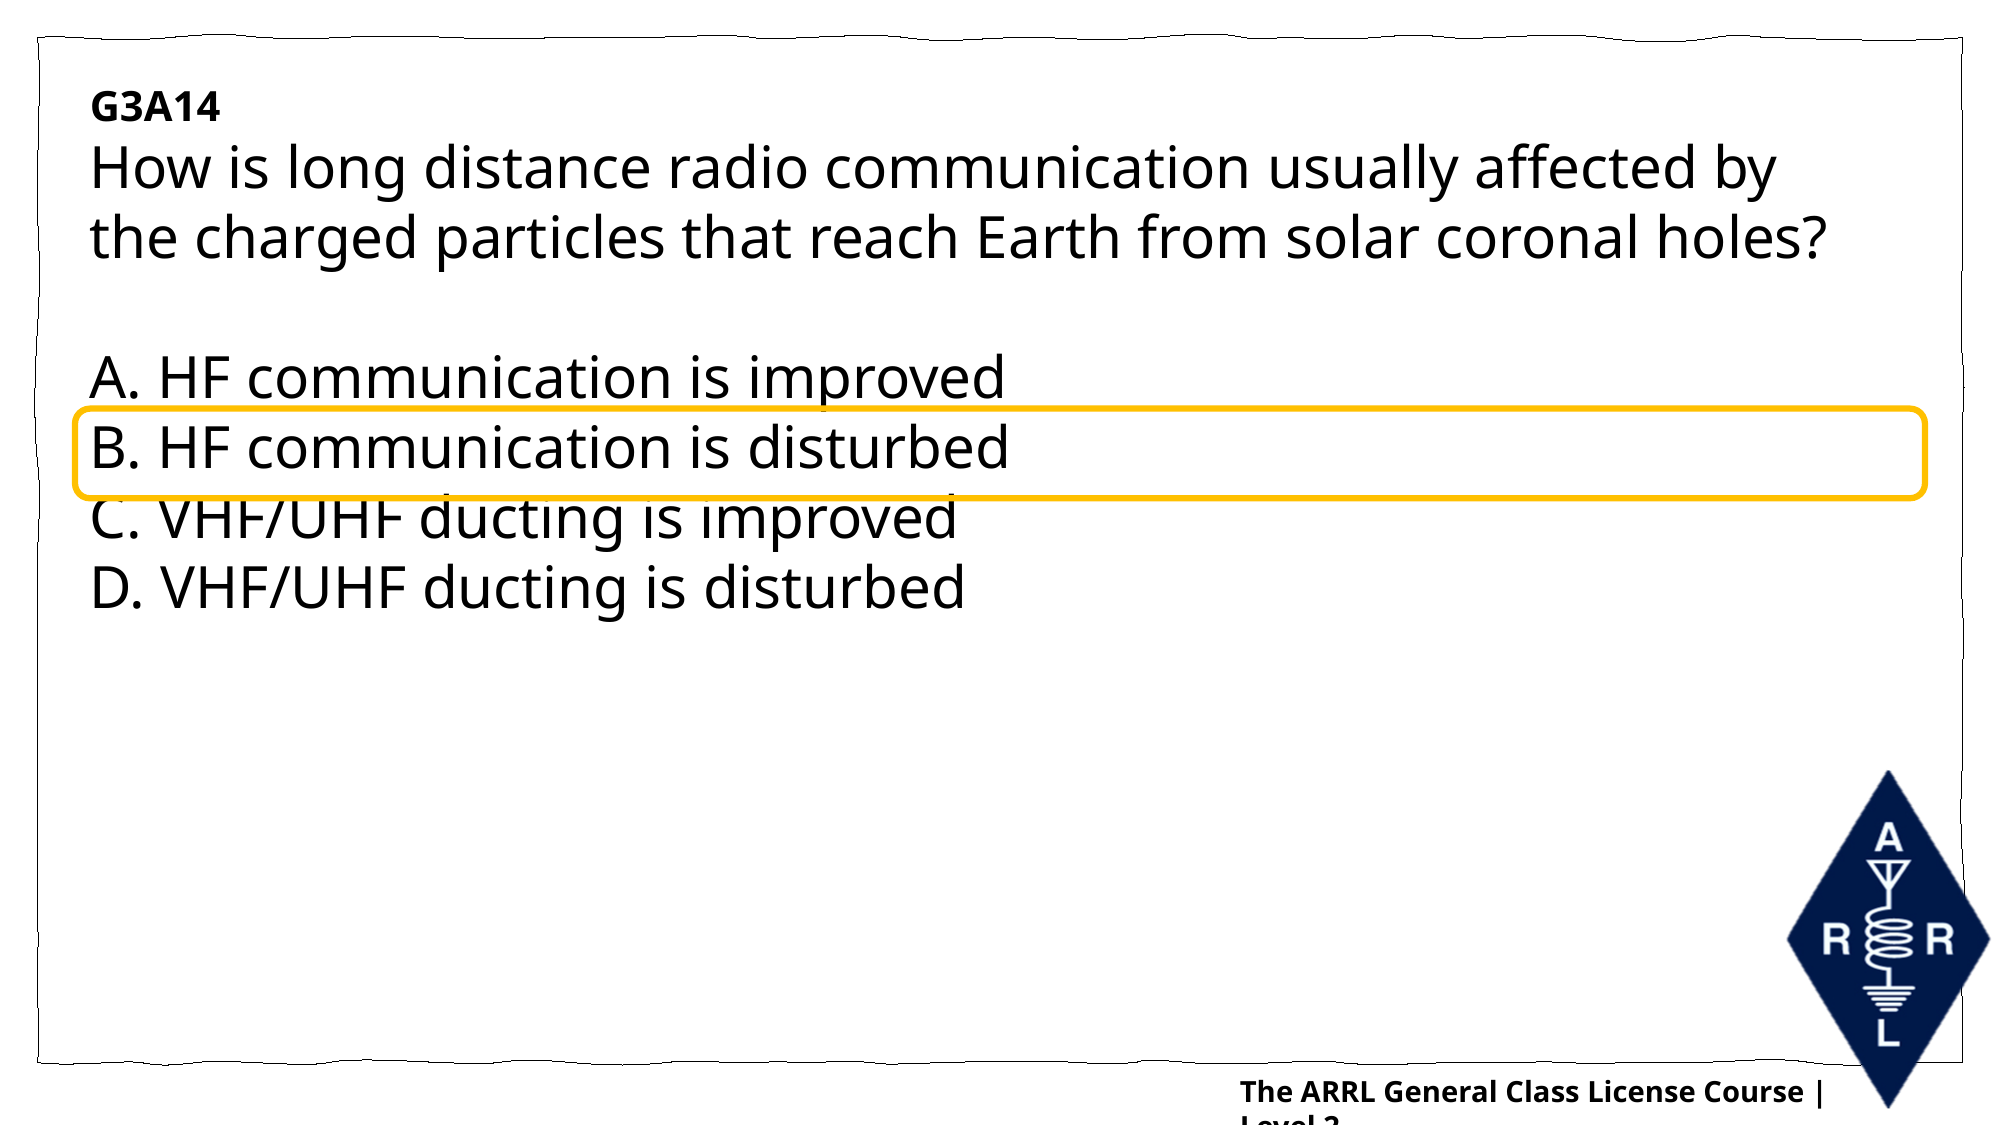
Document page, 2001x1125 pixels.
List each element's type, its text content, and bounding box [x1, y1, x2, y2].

text_box [73, 407, 1927, 500]
text_box G3A14 How is long distance radio communication usually affected by the charged particles that reach Earth from solar coronal holes? A. HF communication is improved B. HF communication is disturbed C. VHF/UHF ducting is improved D. VHF/UHF ducting is disturbed [75, 492, 1850, 628]
text_box G3A14 How is long distance radio communication usually affected by the charged particles that reach Earth from solar coronal holes? A. HF communication is improved B. HF communication is disturbed C. VHF/UHF ducting is improved D. VHF/UHF ducting is disturbed [75, 72, 1850, 415]
picture [1773, 752, 1999, 1125]
